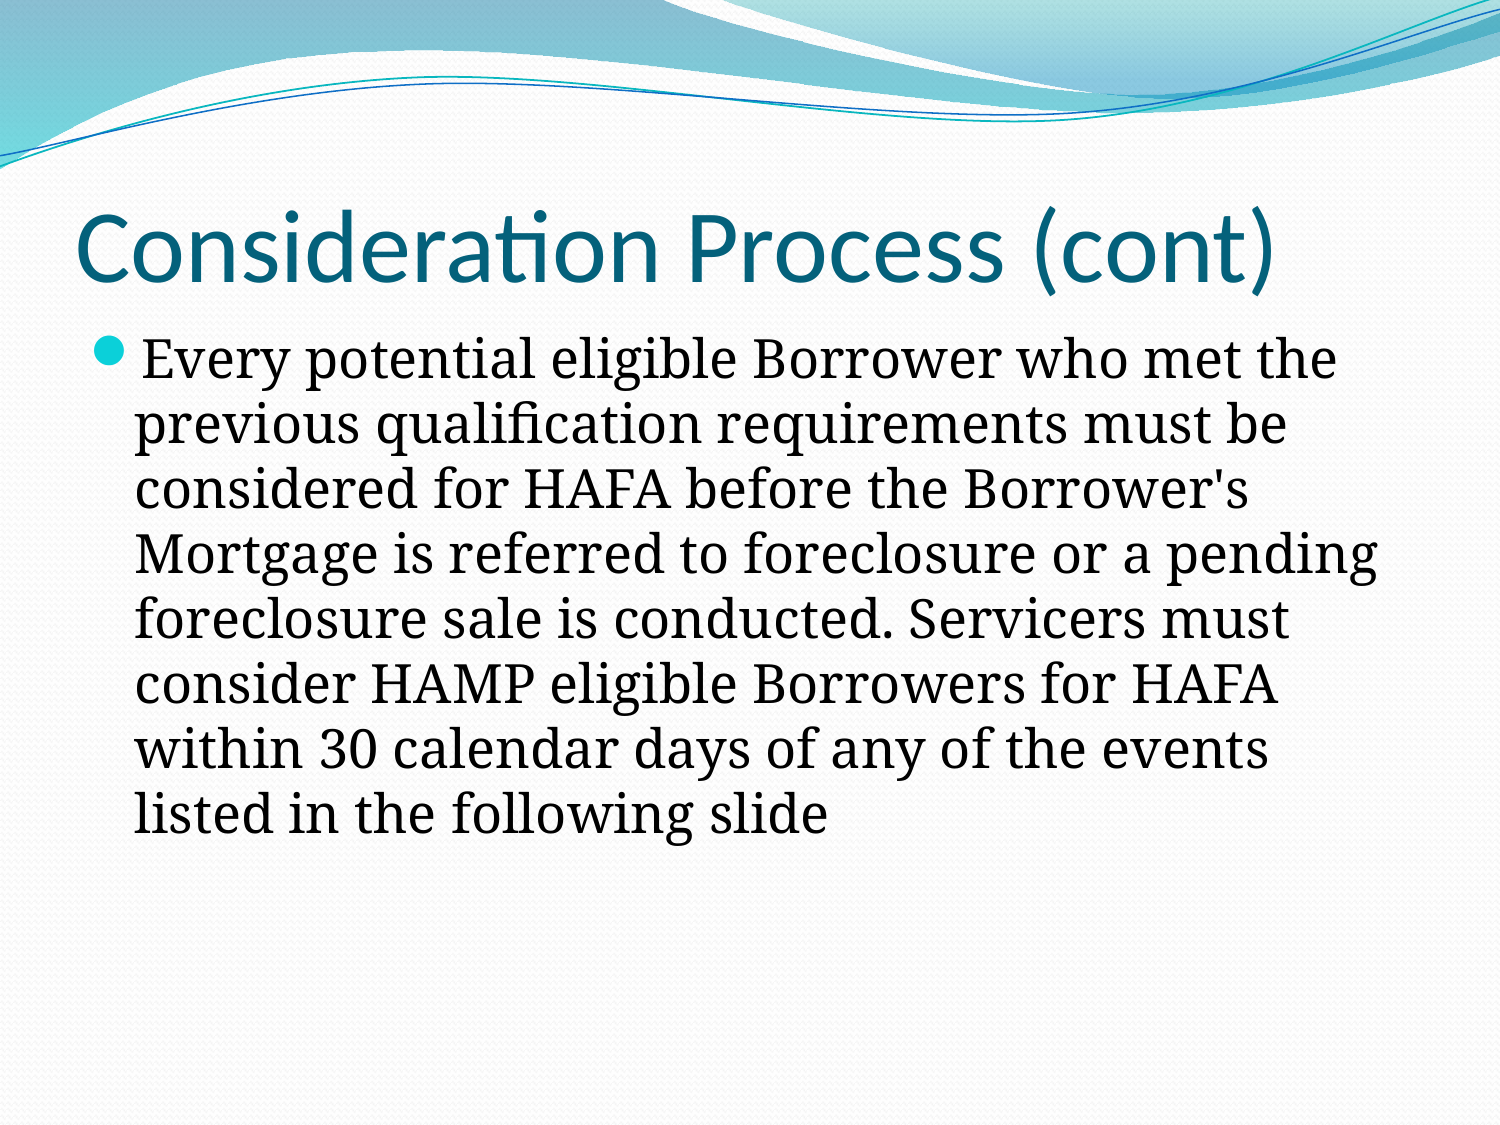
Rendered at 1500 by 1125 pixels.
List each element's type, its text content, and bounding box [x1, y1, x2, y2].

title Consideration Process (cont) [75, 115, 1425, 303]
list Every potential eligible Borrower who met the previous qualification requirements must be considered for HAFA before the Borrower's Mortgage is referred to foreclosure or a pending foreclosure sale is conducted. Servicers must consider HAMP eligible Borrowers for HAFA within 30 calendar days of any of the events listed in the following slide [75, 317, 1425, 1038]
